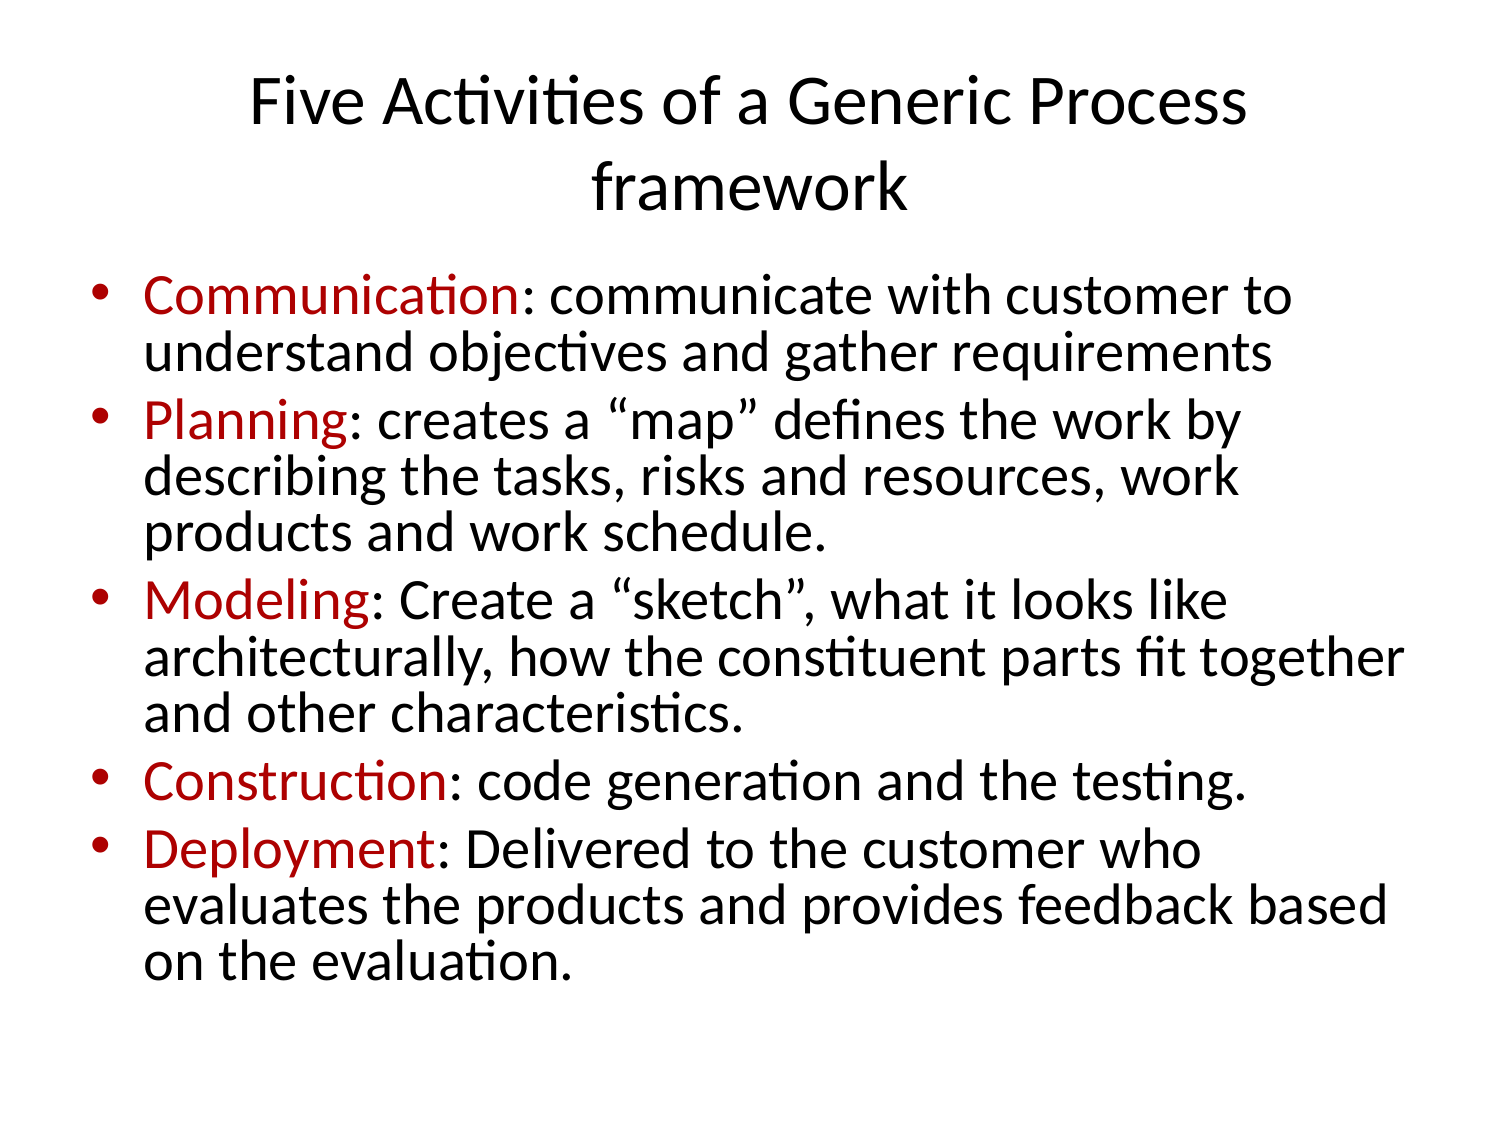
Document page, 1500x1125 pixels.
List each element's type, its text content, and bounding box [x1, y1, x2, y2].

list Communication: communicate with customer to understand objectives and gather requirements Planning: creates a “map” defines the work by describing the tasks, risks and resources, work products and work schedule. Modeling: Create a “sketch”, what it looks like architecturally, how the constituent parts fit together and other characteristics. Construction: code generation and the testing. Deployment: Delivered to the customer who evaluates the products and provides feedback based on the evaluation. [75, 262, 1425, 1005]
title Five Activities of a Generic Process framework [75, 45, 1425, 233]
